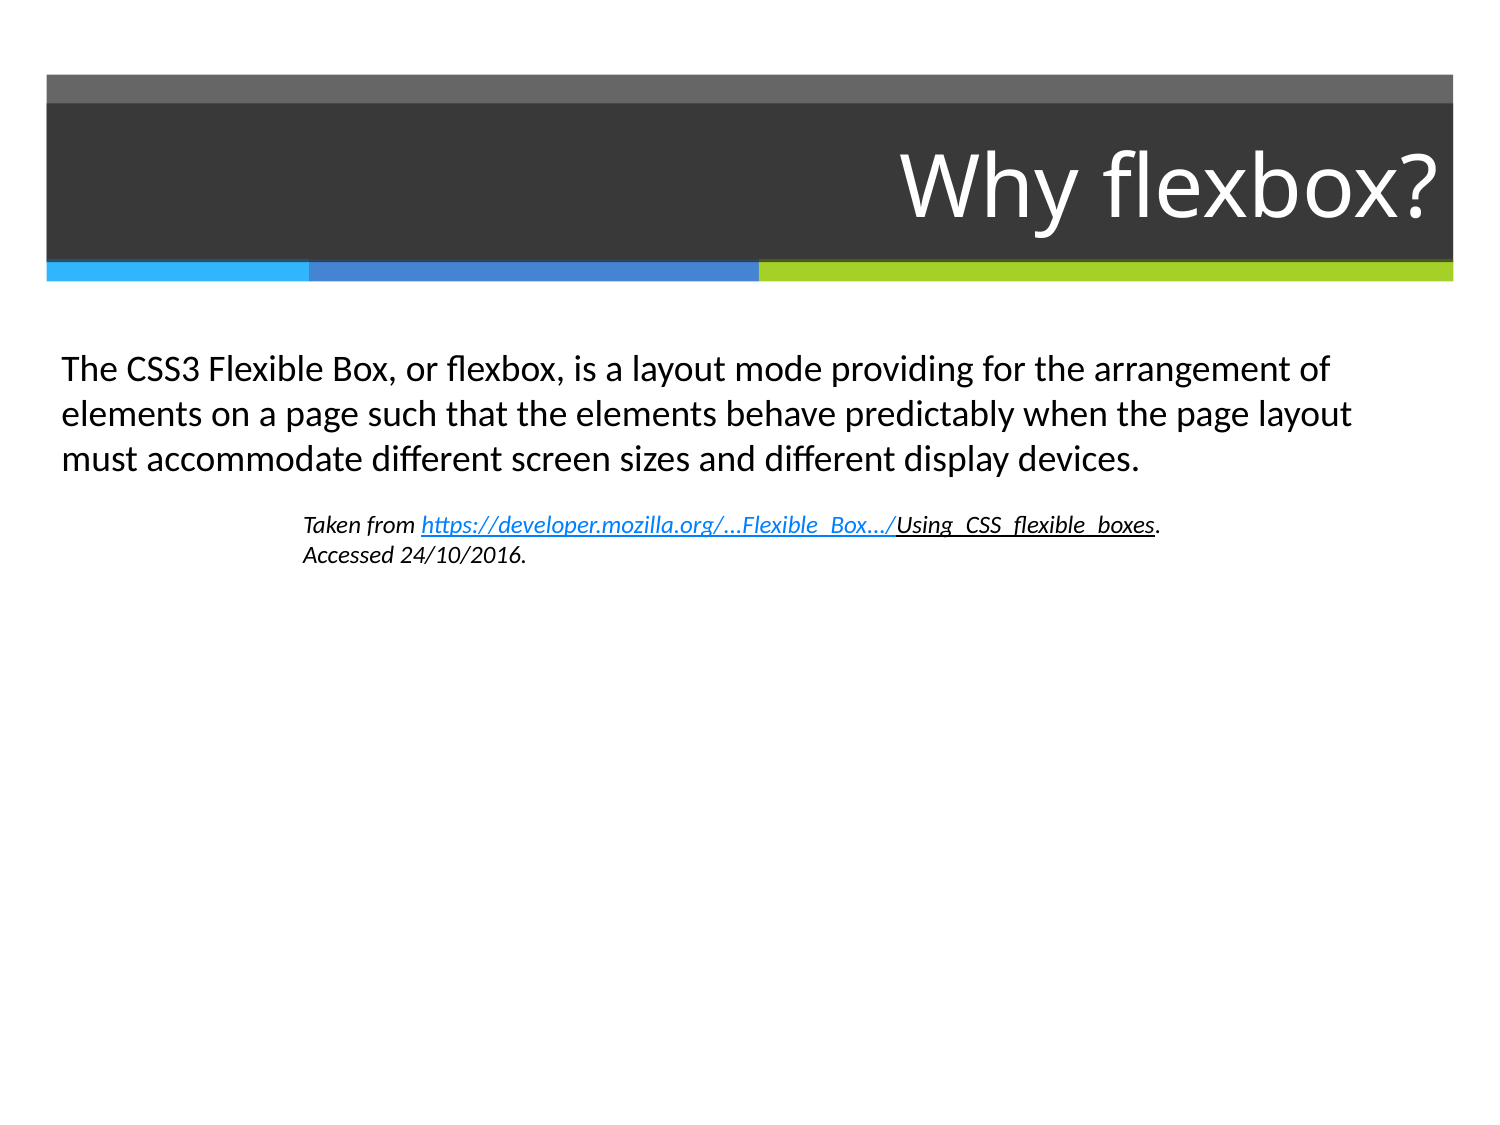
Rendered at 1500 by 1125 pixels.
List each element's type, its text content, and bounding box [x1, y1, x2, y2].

title Why flexbox? [46, 103, 1454, 263]
text_box The CSS3 Flexible Box, or flexbox, is a layout mode providing for the arrangement of elements on a page such that the elements behave predictably when the page layout must accommodate different screen sizes and different display devices. [46, 336, 1454, 487]
text_box Taken from https://developer.mozilla.org/...Flexible_Box.../Using_CSS_flexible_boxes. Accessed 24/10/2016. [288, 501, 1177, 577]
